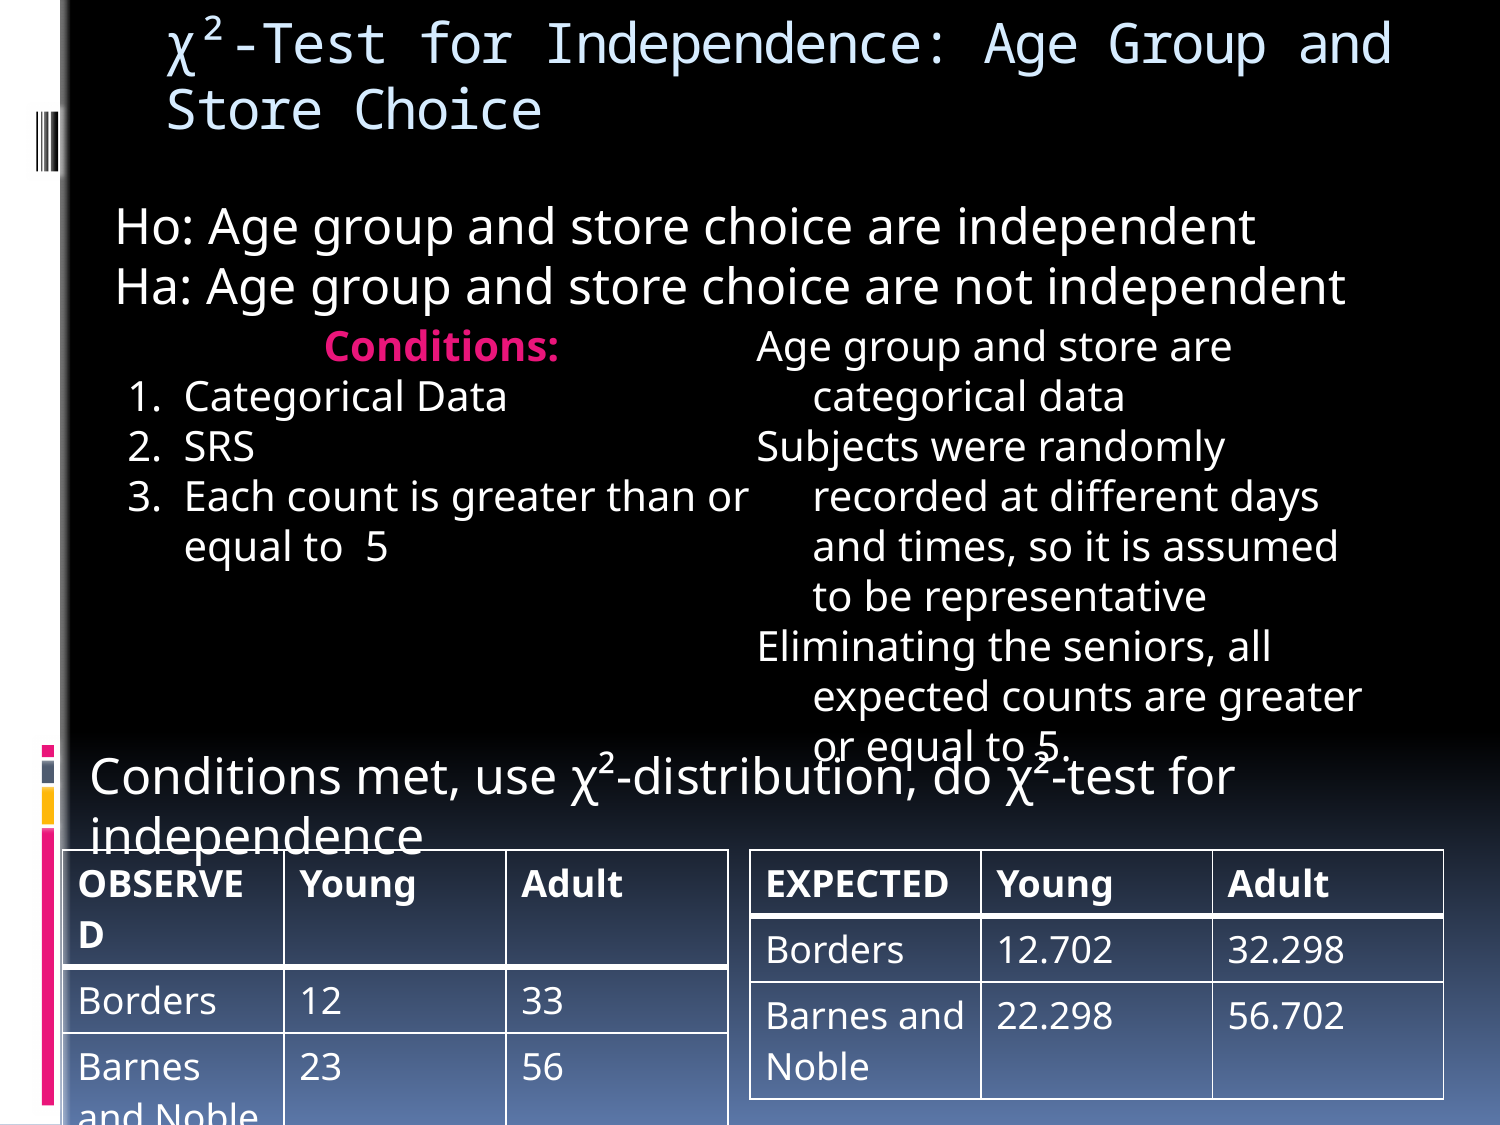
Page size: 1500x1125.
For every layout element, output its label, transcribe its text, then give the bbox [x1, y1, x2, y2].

text_box Conditions: Categorical Data SRS Each count is greater than or equal to 5 Age group and store are categorical data Subjects were randomly recorded at different days and times, so it is assumed to be representative Eliminating the seniors, all expected counts are greater or equal to 5. [112, 323, 1400, 737]
table_cell 56.702 [1213, 983, 1443, 1098]
table_header Adult [507, 877, 727, 964]
table_cell 12.702 [982, 919, 1212, 981]
table_header EXPECTED [751, 877, 980, 913]
table_cell 32.298 [1213, 919, 1443, 981]
table_cell 56 [507, 1034, 727, 1125]
table_cell Barnes and Noble [63, 1034, 283, 1125]
table_header Adult [1213, 873, 1443, 913]
table_header Young [982, 877, 1212, 913]
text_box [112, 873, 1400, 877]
table_cell 33 [507, 970, 727, 1032]
text_box Ho: Age group and store choice are independent Ha: Age group and store choice are not independent [99, 187, 1413, 323]
table_header OBSERVED [63, 851, 283, 964]
table_cell 22.298 [982, 983, 1212, 1098]
table_cell Barnes and Noble [751, 983, 980, 1098]
table_cell 12 [285, 970, 505, 1032]
table_cell Borders [63, 970, 283, 1032]
text_box Conditions met, use χ²-distribution, do χ²-test for independence [75, 737, 1475, 873]
title χ²-Test for Independence: Age Group and Store Choice [150, 0, 1500, 150]
table_cell Borders [751, 919, 980, 981]
table_cell 23 [285, 1034, 505, 1125]
table_header Young [285, 877, 505, 964]
